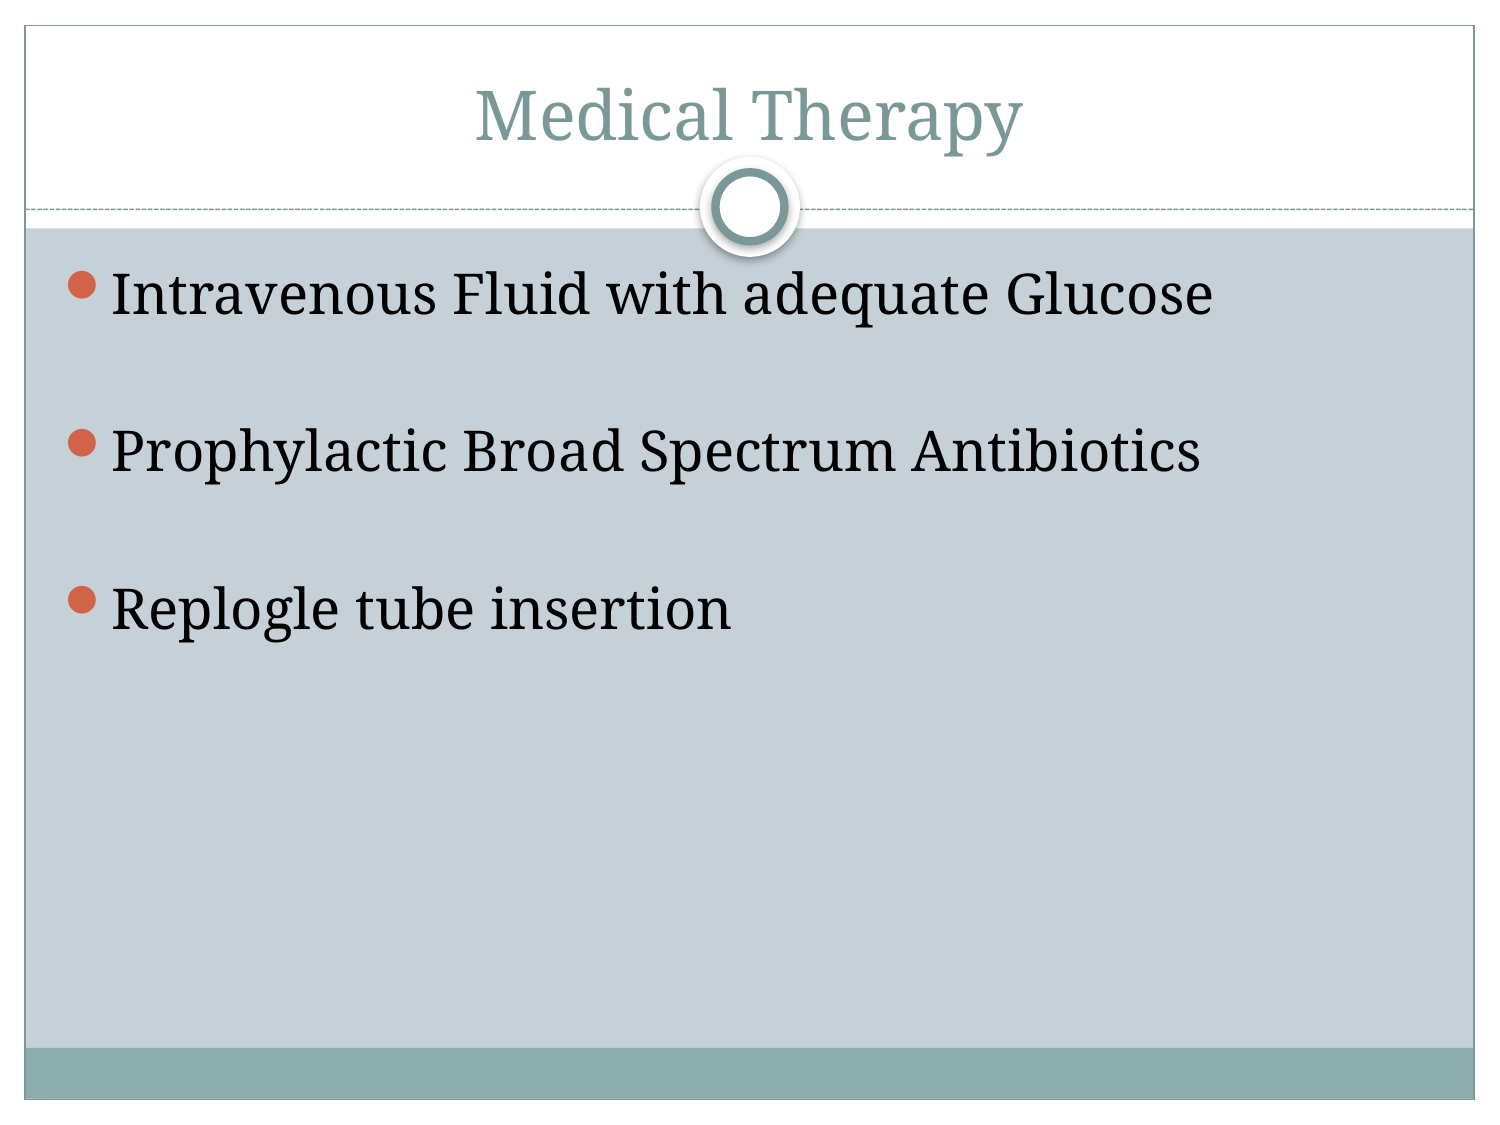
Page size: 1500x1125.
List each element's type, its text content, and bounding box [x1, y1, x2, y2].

title Medical Therapy [49, 37, 1450, 162]
list Intravenous Fluid with adequate Glucose Prophylactic Broad Spectrum Antibiotics Replogle tube insertion [49, 250, 1445, 1001]
